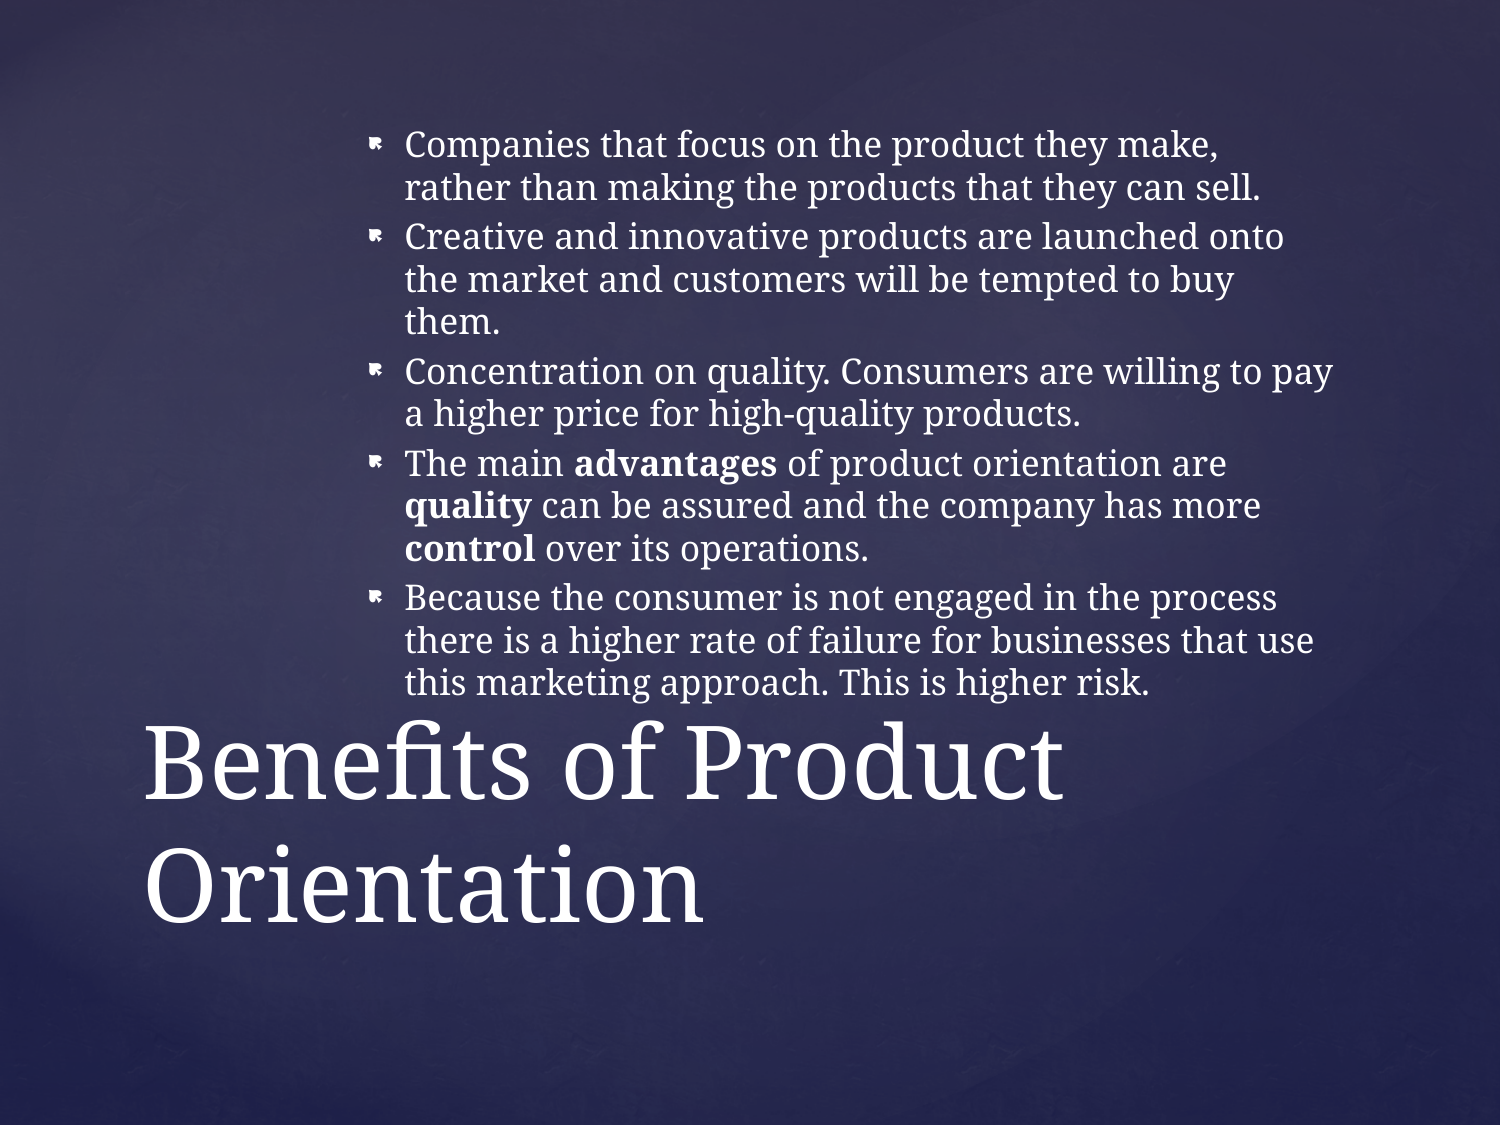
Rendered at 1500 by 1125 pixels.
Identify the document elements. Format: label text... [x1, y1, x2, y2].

list Companies that focus on the product they make, rather than making the products that they can sell. Creative and innovative products are launched onto the market and customers will be tempted to buy them. Concentration on quality. Consumers are willing to pay a higher price for high-quality products. The main advantages of product orientation are quality can be assured and the company has more control over its operations. Because the consumer is not engaged in the process there is a higher rate of failure for businesses that use this marketing approach. This is higher risk. [350, 112, 1350, 713]
title Benefits of Product Orientation [127, 800, 1365, 950]
